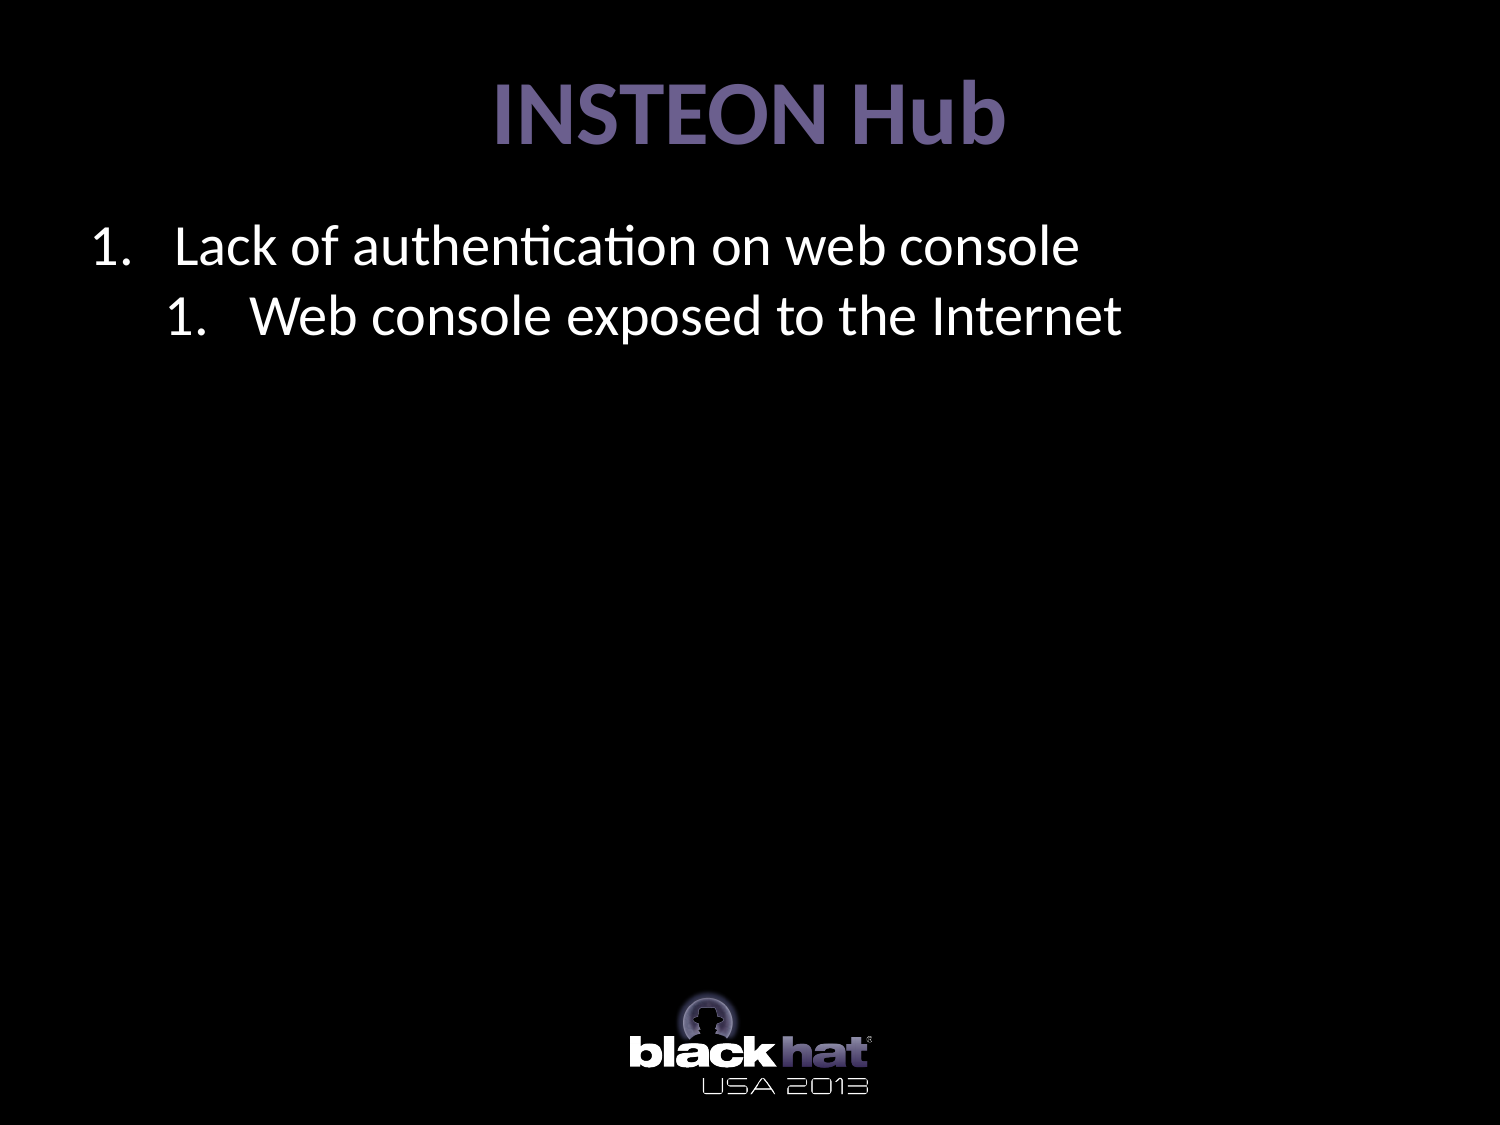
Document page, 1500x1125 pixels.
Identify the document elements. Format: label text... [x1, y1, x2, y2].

text_box INSTEON Hub [74, 45, 1425, 233]
text_box Lack of authentication on web console Web console exposed to the Internet [74, 233, 1425, 355]
picture [628, 987, 872, 1100]
